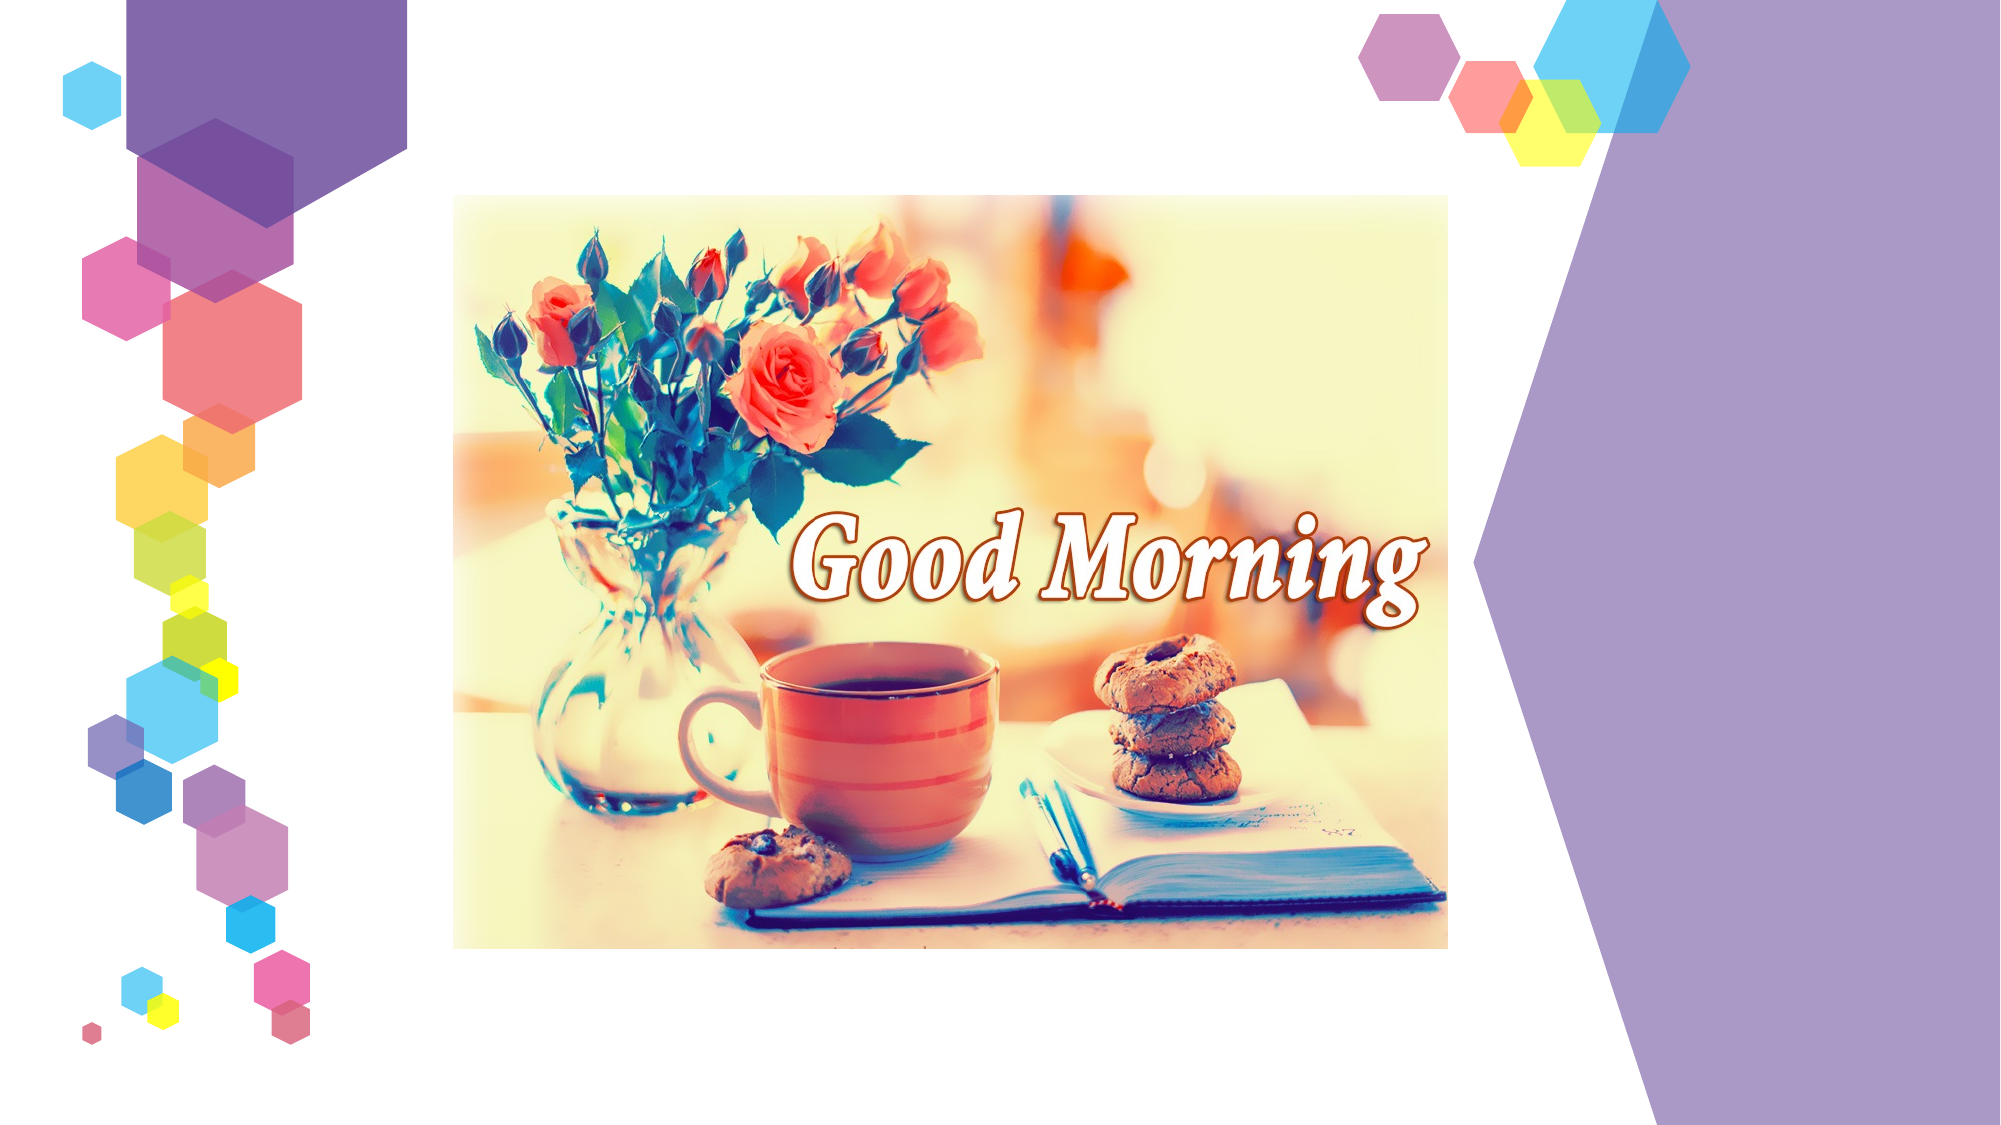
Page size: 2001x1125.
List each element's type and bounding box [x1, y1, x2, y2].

picture [453, 195, 1448, 949]
